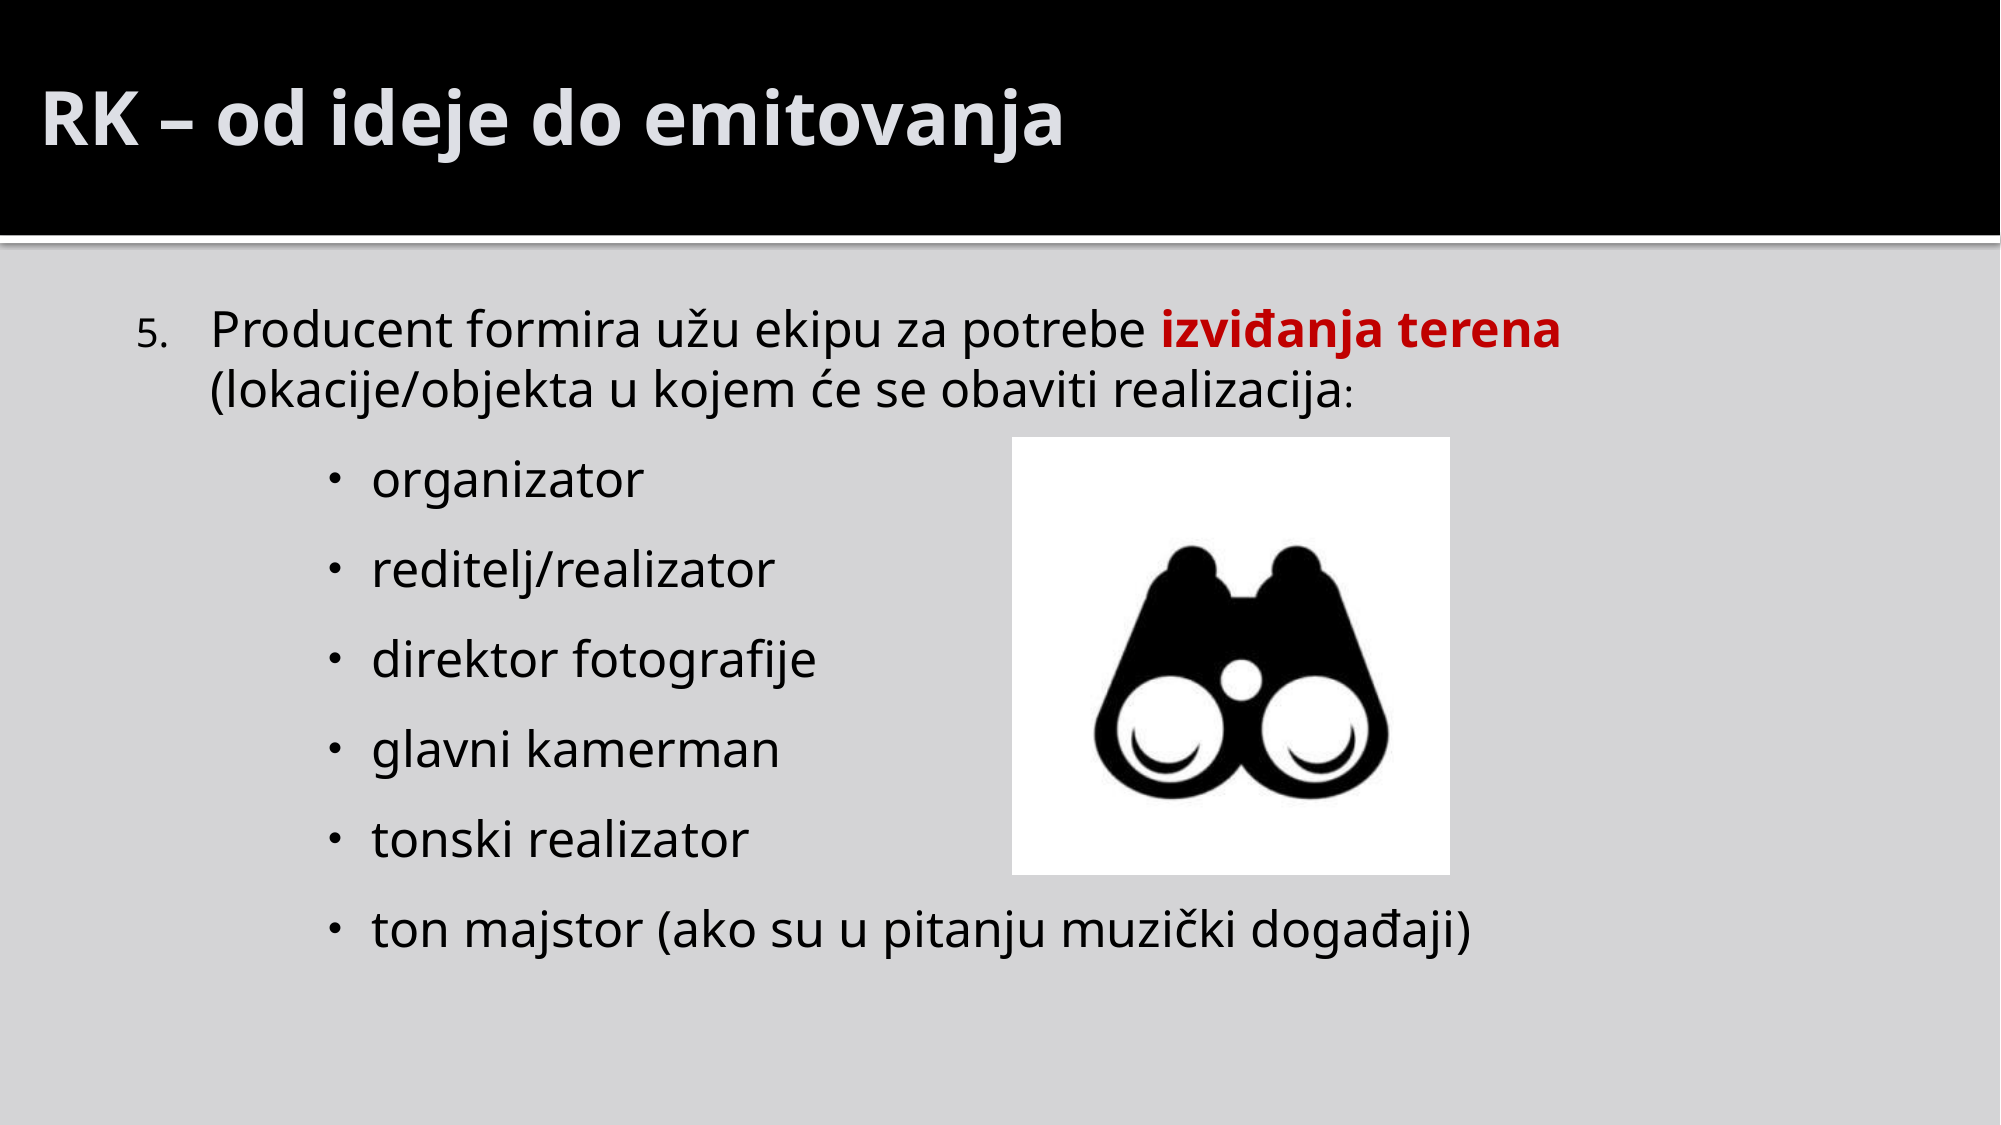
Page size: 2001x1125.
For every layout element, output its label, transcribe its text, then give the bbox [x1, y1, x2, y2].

list Producent formira užu ekipu za potrebe izviđanja terena (lokacije/objekta u kojem će se obaviti realizacija: organizator reditelj/realizator direktor fotografije glavni kamerman tonski realizator ton majstor (ako su u pitanju muzički događaji) [24, 237, 1913, 1113]
title RK – od ideje do emitovanja [24, 12, 1675, 218]
picture [1012, 437, 1450, 875]
